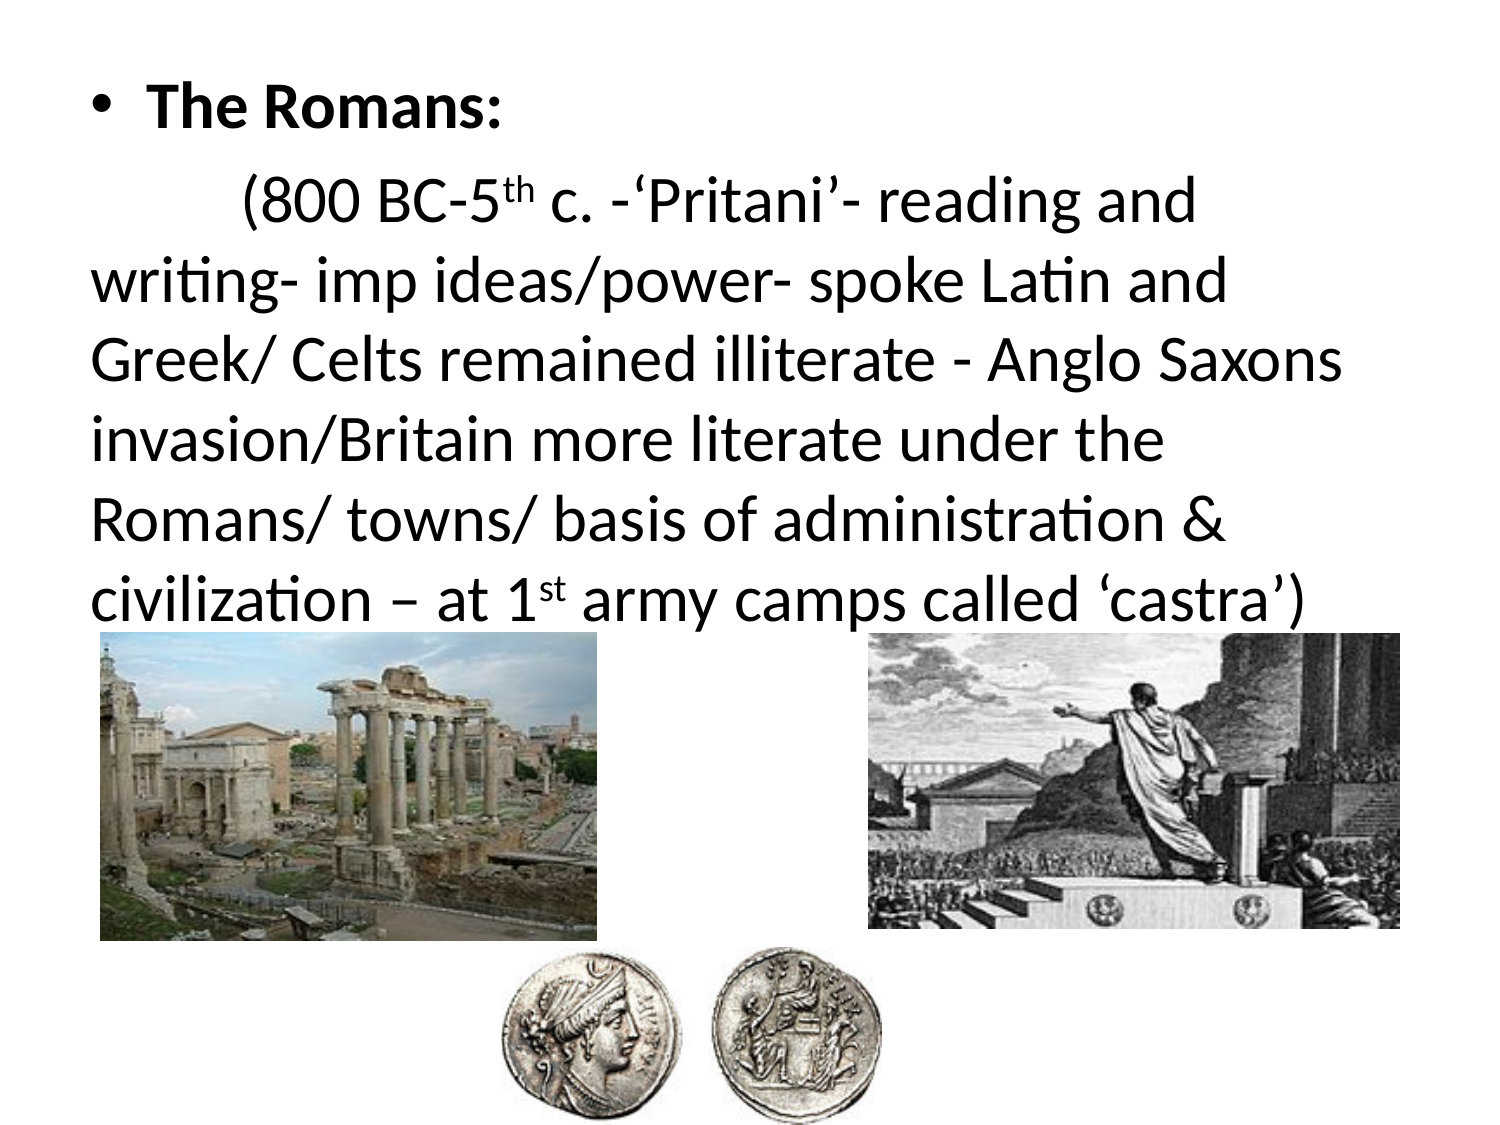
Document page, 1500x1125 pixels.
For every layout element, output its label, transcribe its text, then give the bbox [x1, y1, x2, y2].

list The Romans: (800 BC-5th c. -‘Pritani’- reading and writing- imp ideas/power- spoke Latin and Greek/ Celts remained illiterate - Anglo Saxons invasion/Britain more literate under the Romans/ towns/ basis of administration & civilization – at 1st army camps called ‘castra’) [75, 54, 1425, 1005]
picture [867, 633, 1400, 929]
picture [100, 631, 597, 941]
picture [501, 947, 882, 1125]
